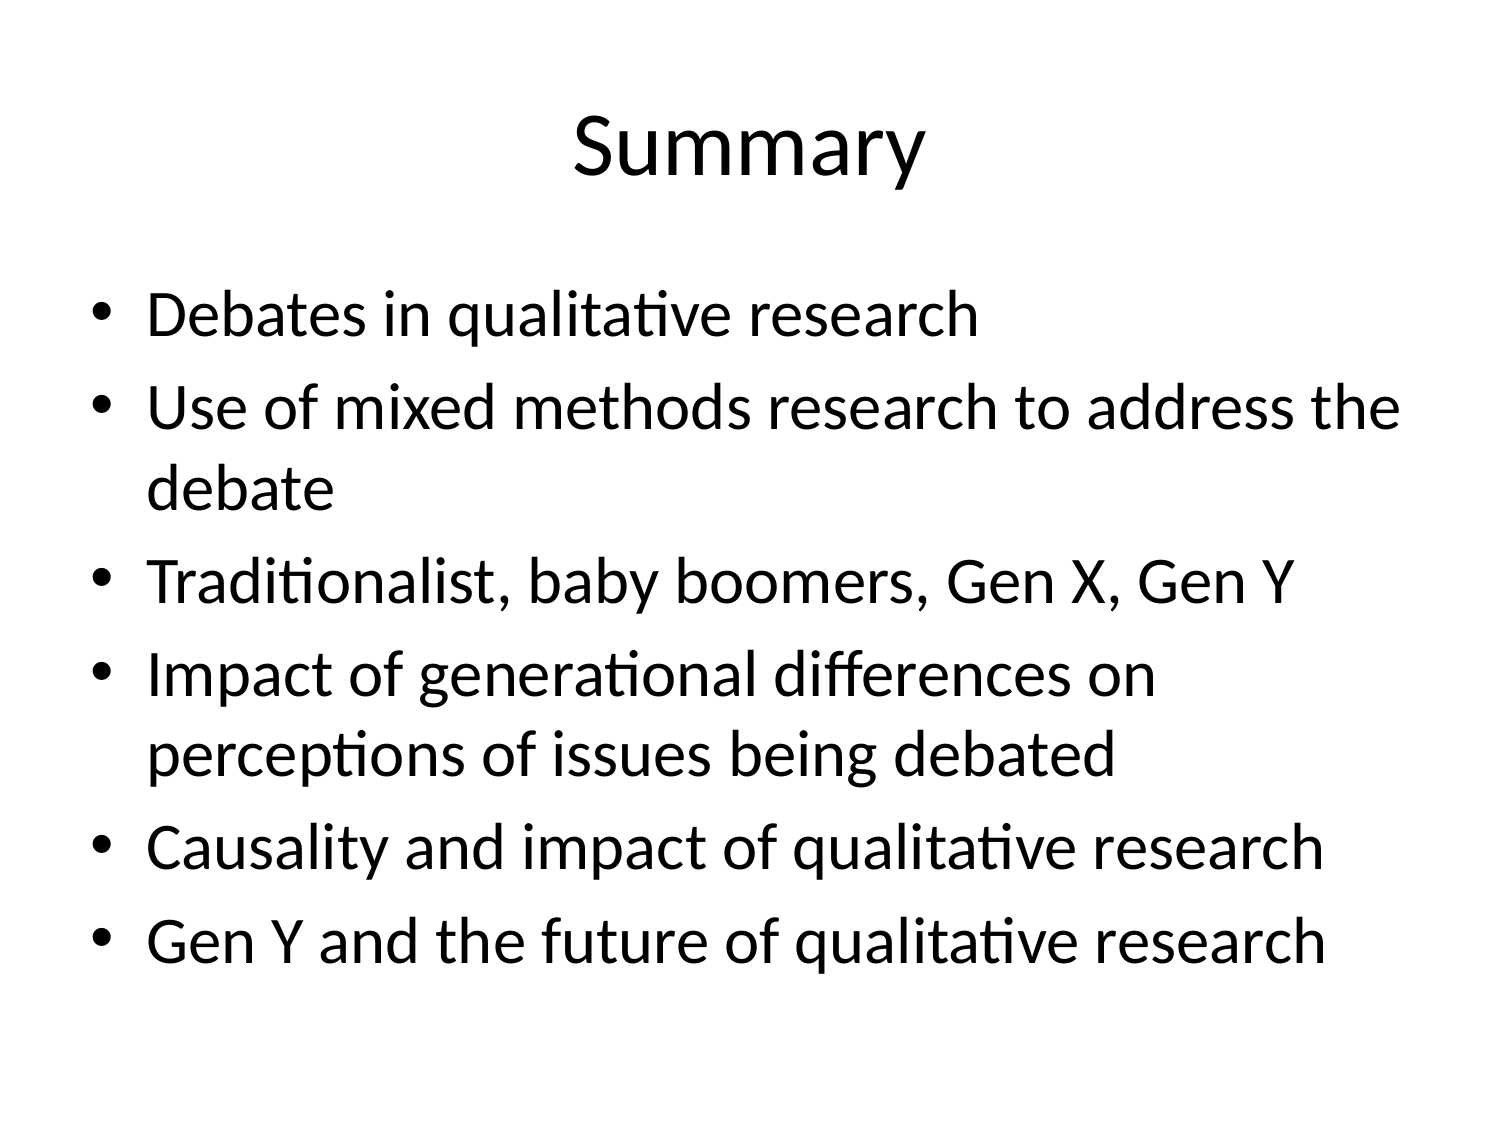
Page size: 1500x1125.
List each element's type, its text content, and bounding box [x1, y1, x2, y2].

title Summary [75, 45, 1425, 233]
list Debates in qualitative research Use of mixed methods research to address the debate Traditionalist, baby boomers, Gen X, Gen Y Impact of generational differences on perceptions of issues being debated Causality and impact of qualitative research Gen Y and the future of qualitative research [75, 262, 1425, 1005]
